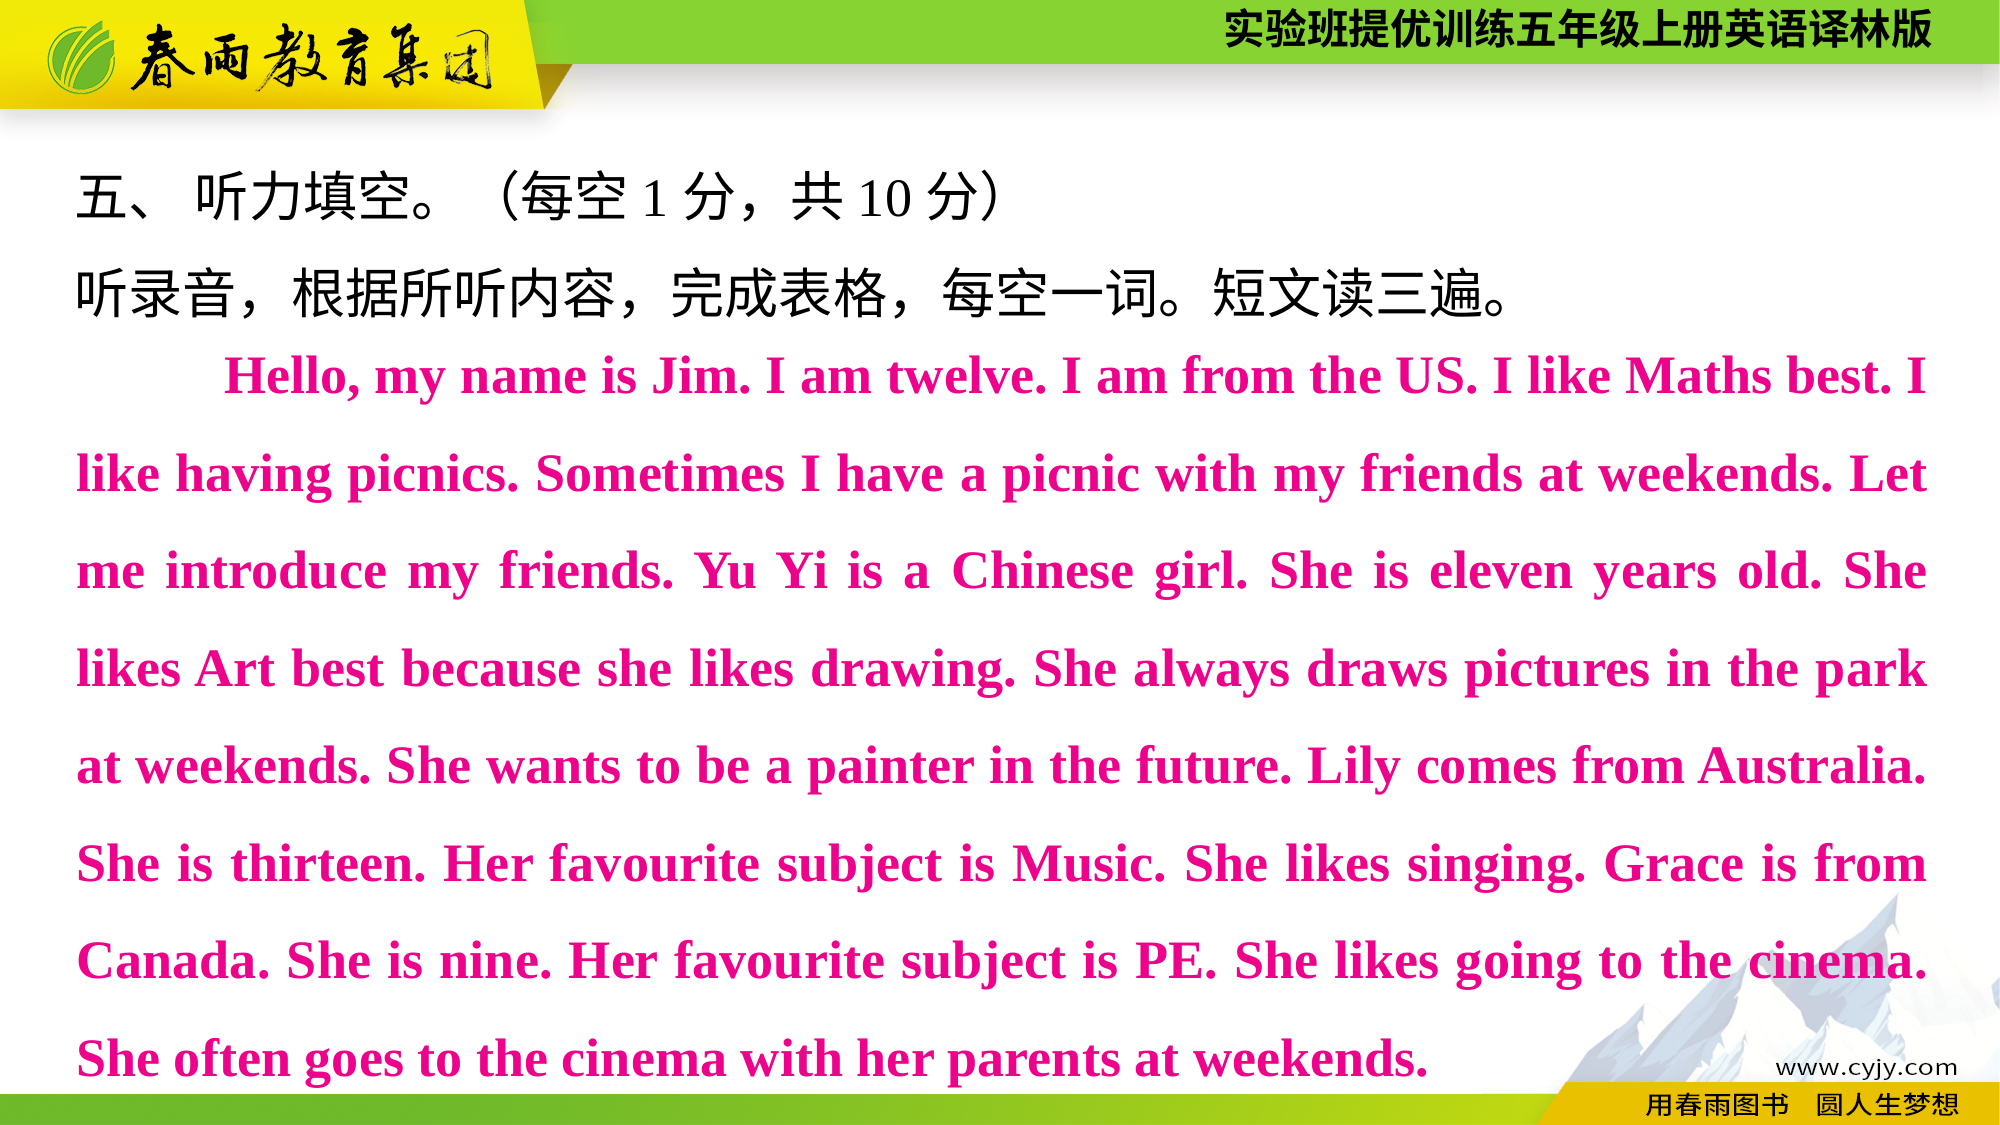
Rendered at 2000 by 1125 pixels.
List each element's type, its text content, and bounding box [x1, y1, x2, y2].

text_box Hello, my name is Jim. I am twelve. I am from the US. I like Maths best. I like having picnics. Sometimes I have a picnic with my friends at weekends. Let me introduce my friends. Yu Yi is a Chinese girl. She is eleven years old. She likes Art best because she likes drawing. She always draws pictures in the park at weekends. She wants to be a painter in the future. Lily comes from Australia. She is thirteen. Her favourite subject is Music. She likes singing. Grace is from Canada. She is nine. Her favourite subject is PE. She likes going to the cinema. She often goes to the cinema with her parents at weekends. [61, 299, 1946, 1095]
list 五、 听力填空。（每空1分，共10分） 听录音，根据所听内容，完成表格，每空一词。短文读三遍。 [59, 122, 1944, 322]
picture [0, 0, 2000, 1125]
